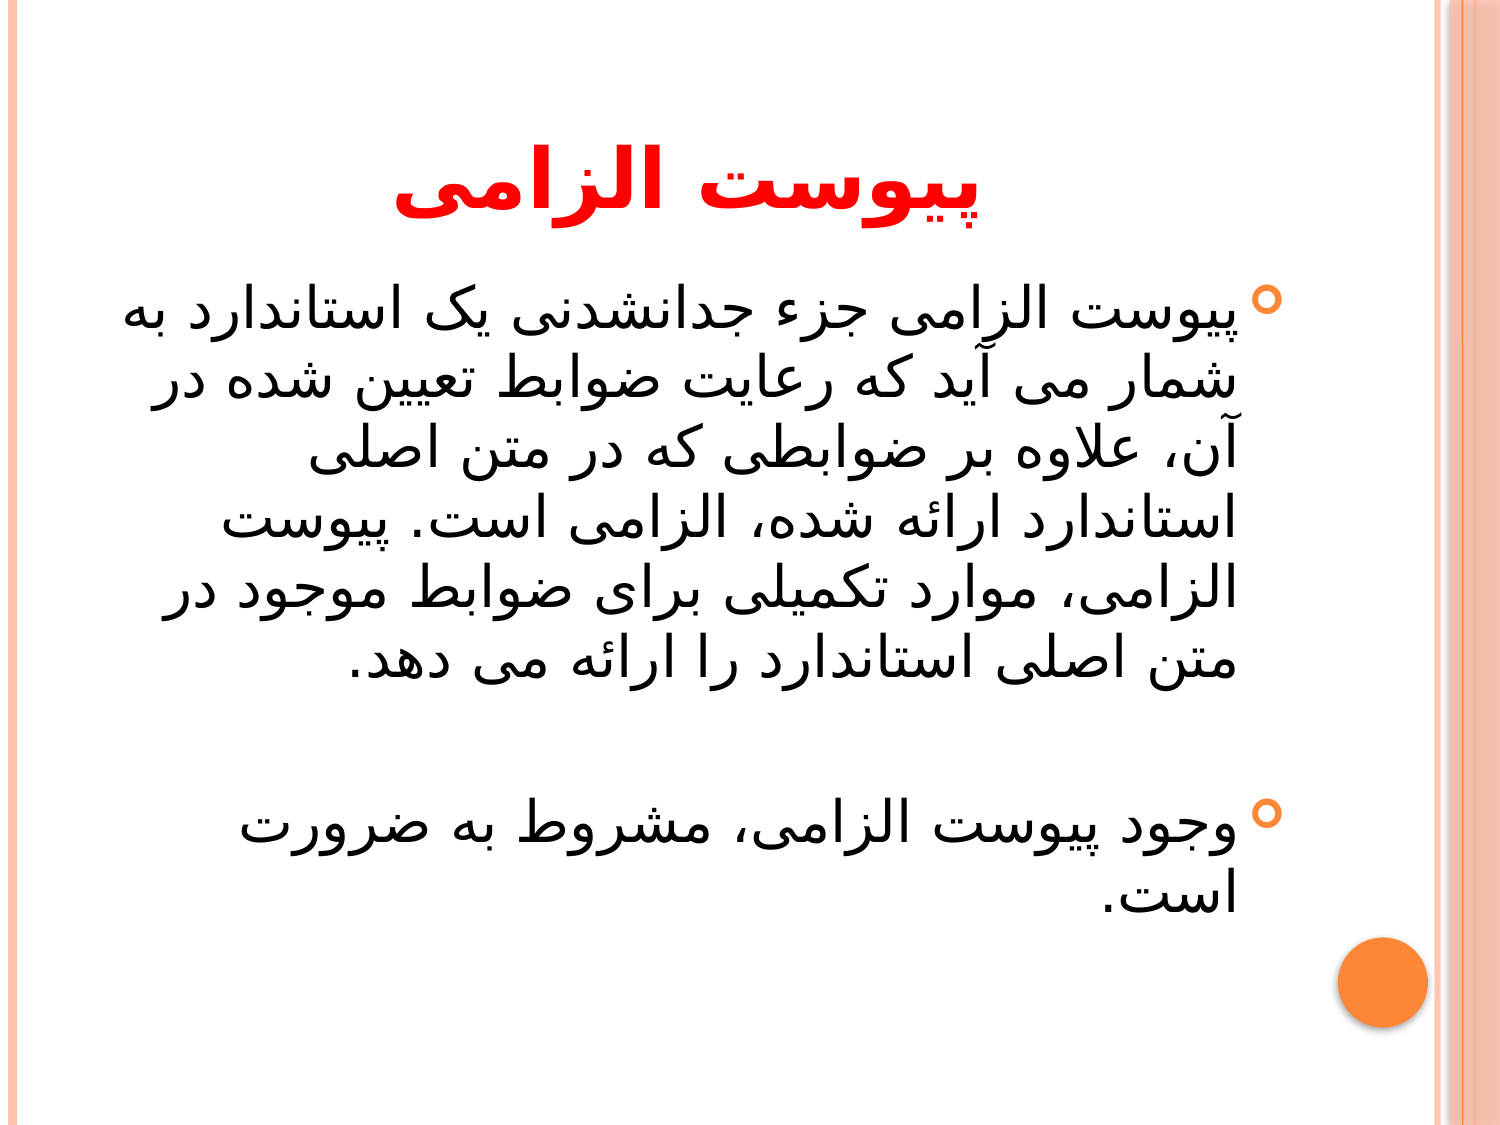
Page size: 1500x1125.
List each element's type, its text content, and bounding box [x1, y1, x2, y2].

title پیوست الزامی [75, 45, 1300, 233]
list پیوست الزامی جزء جدانشدنی یک استاندارد به شمار می آید که رعایت ضوابط تعیین شده در آن، علاوه بر ضوابطی که در متن اصلی استاندارد ارائه شده، الزامی است. پیوست الزامی، موارد تکمیلی برای ضوابط موجود در متن اصلی استاندارد را ارائه می دهد. وجود پیوست الزامی، مشروط به ضرورت است. [75, 262, 1300, 1062]
